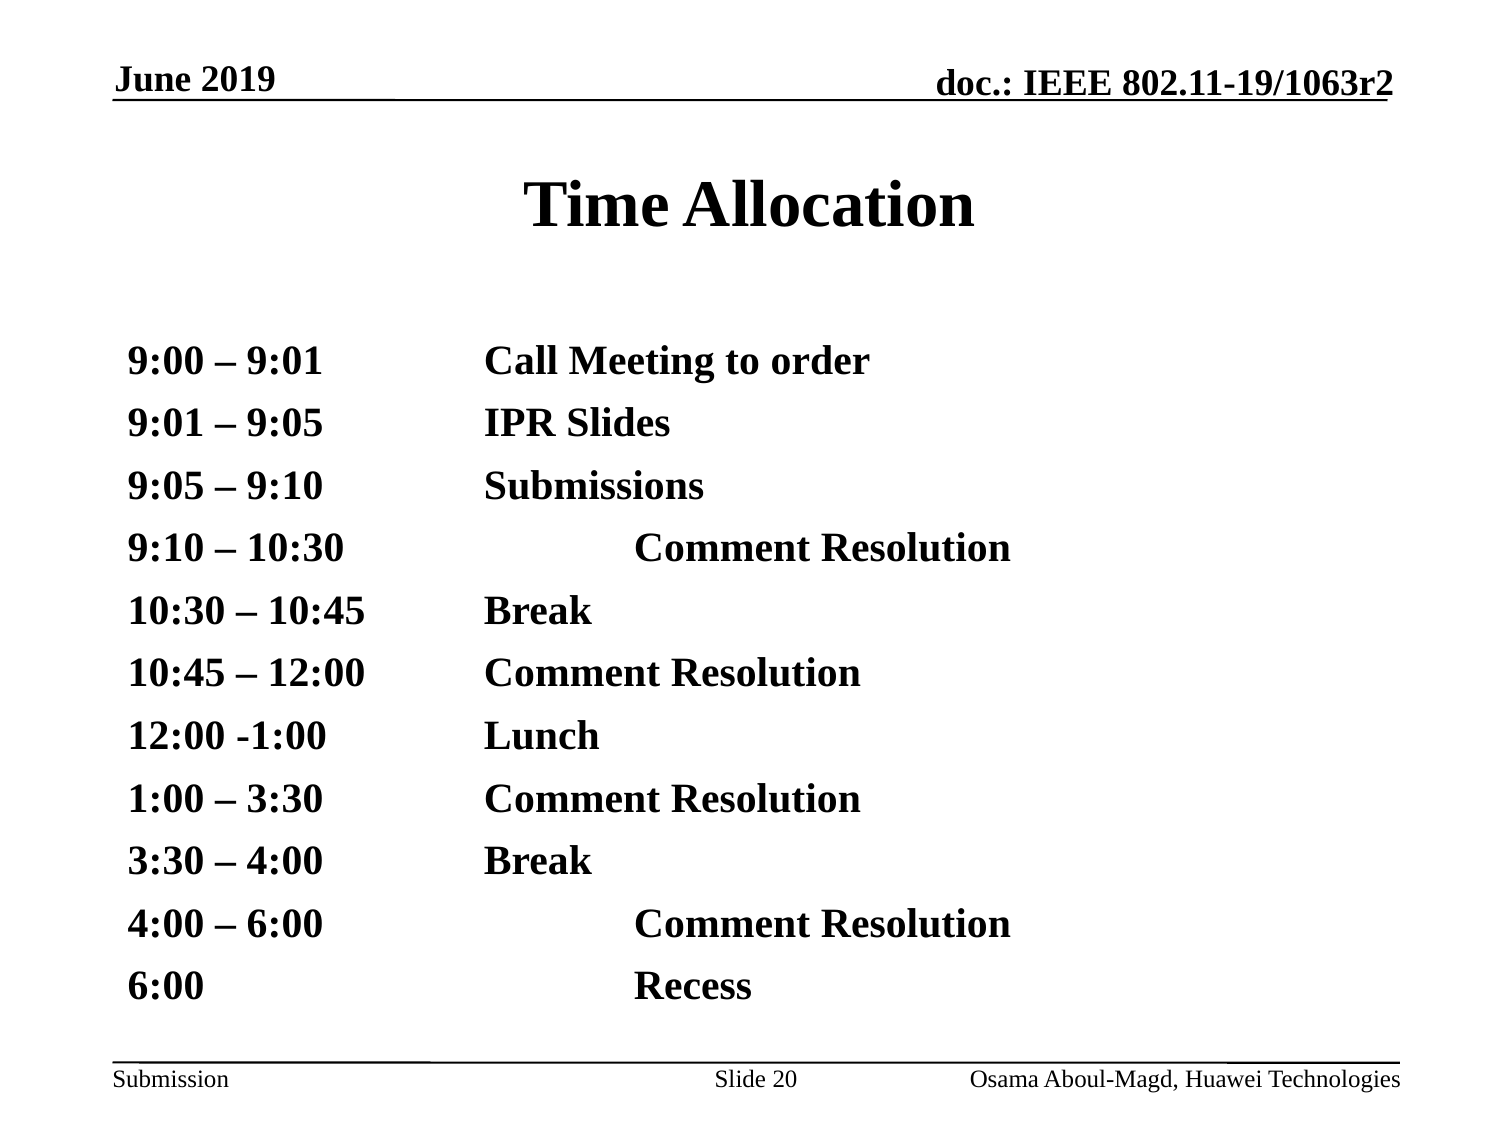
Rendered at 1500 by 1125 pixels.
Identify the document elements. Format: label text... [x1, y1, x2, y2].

title Time Allocation [112, 112, 1388, 288]
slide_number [114, 54, 423, 100]
footer Osama Aboul-Magd, Huawei Technologies [878, 1061, 1402, 1093]
slide_number Slide 20 [712, 1061, 800, 1123]
list 9:00 – 9:01 Call Meeting to order 9:01 – 9:05 IPR Slides 9:05 – 9:10 Submissions 9:10 – 10:30 Comment Resolution 10:30 – 10:45 Break 10:45 – 12:00 Comment Resolution 12:00 -1:00 Lunch 1:00 – 3:30 Comment Resolution 3:30 – 4:00 Break 4:00 – 6:00 Comment Resolution 6:00 Recess [112, 324, 1388, 1000]
